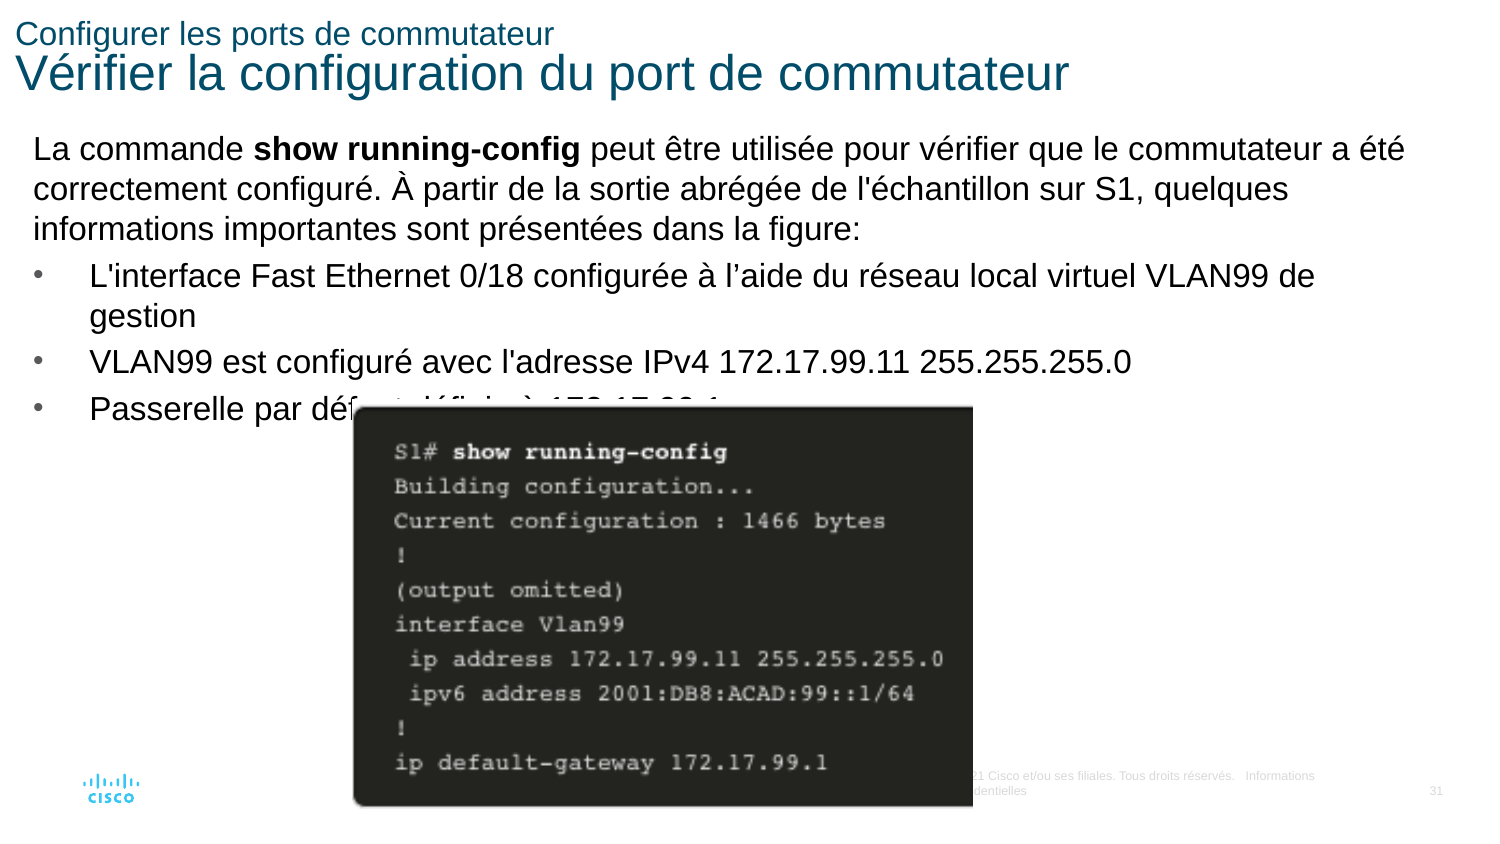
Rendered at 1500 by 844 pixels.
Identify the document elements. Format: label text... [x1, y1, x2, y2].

list La commande show running-config peut être utilisée pour vérifier que le commutateur a été correctement configuré. À partir de la sortie abrégée de l'échantillon sur S1, quelques informations importantes sont présentées dans la figure: L'interface Fast Ethernet 0/18 configurée à l’aide du réseau local virtuel VLAN99 de gestion VLAN99 est configuré avec l'adresse IPv4 172.17.99.11 255.255.255.0 Passerelle par défaut définie à 172.17.99.1 [18, 120, 1437, 400]
picture [351, 399, 973, 822]
title Configurer les ports de commutateur Vérifier la configuration du port de commutateur [0, 0, 1369, 121]
